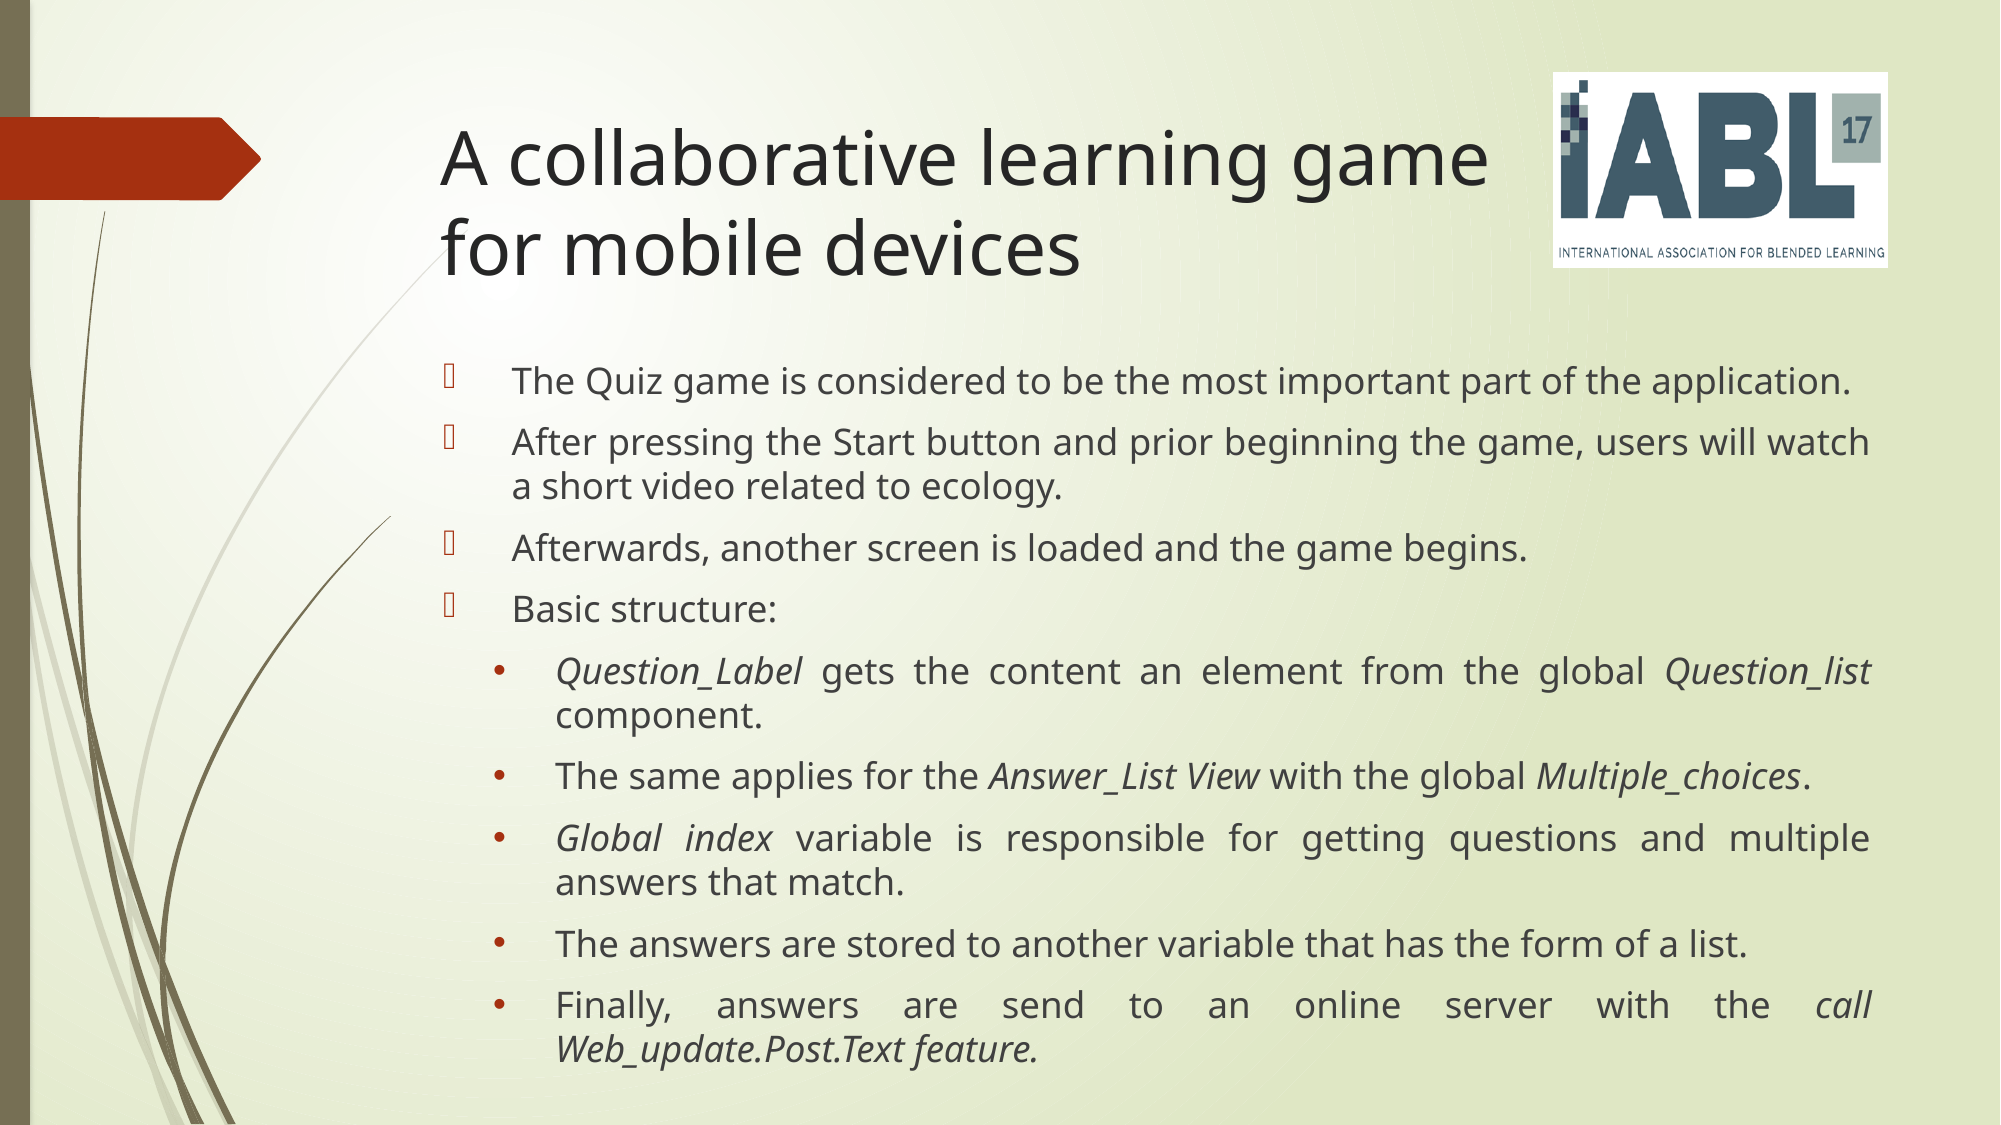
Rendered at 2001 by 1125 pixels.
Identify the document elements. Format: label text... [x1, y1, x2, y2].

list The Quiz game is considered to be the most important part of the application. After pressing the Start button and prior beginning the game, users will watch a short video related to ecology. Afterwards, another screen is loaded and the game begins. Basic structure: Question_Label gets the content an element from the global Question_list component. The same applies for the Answer_List View with the global Multiple_choices. Global index variable is responsible for getting questions and multiple answers that match. The answers are stored to another variable that has the form of a list. Finally, answers are send to an online server with the call Web_update.Post.Text feature. [424, 350, 1887, 1094]
picture [1553, 72, 1888, 268]
title A collaborative learning game for mobile devices [425, 102, 1888, 313]
